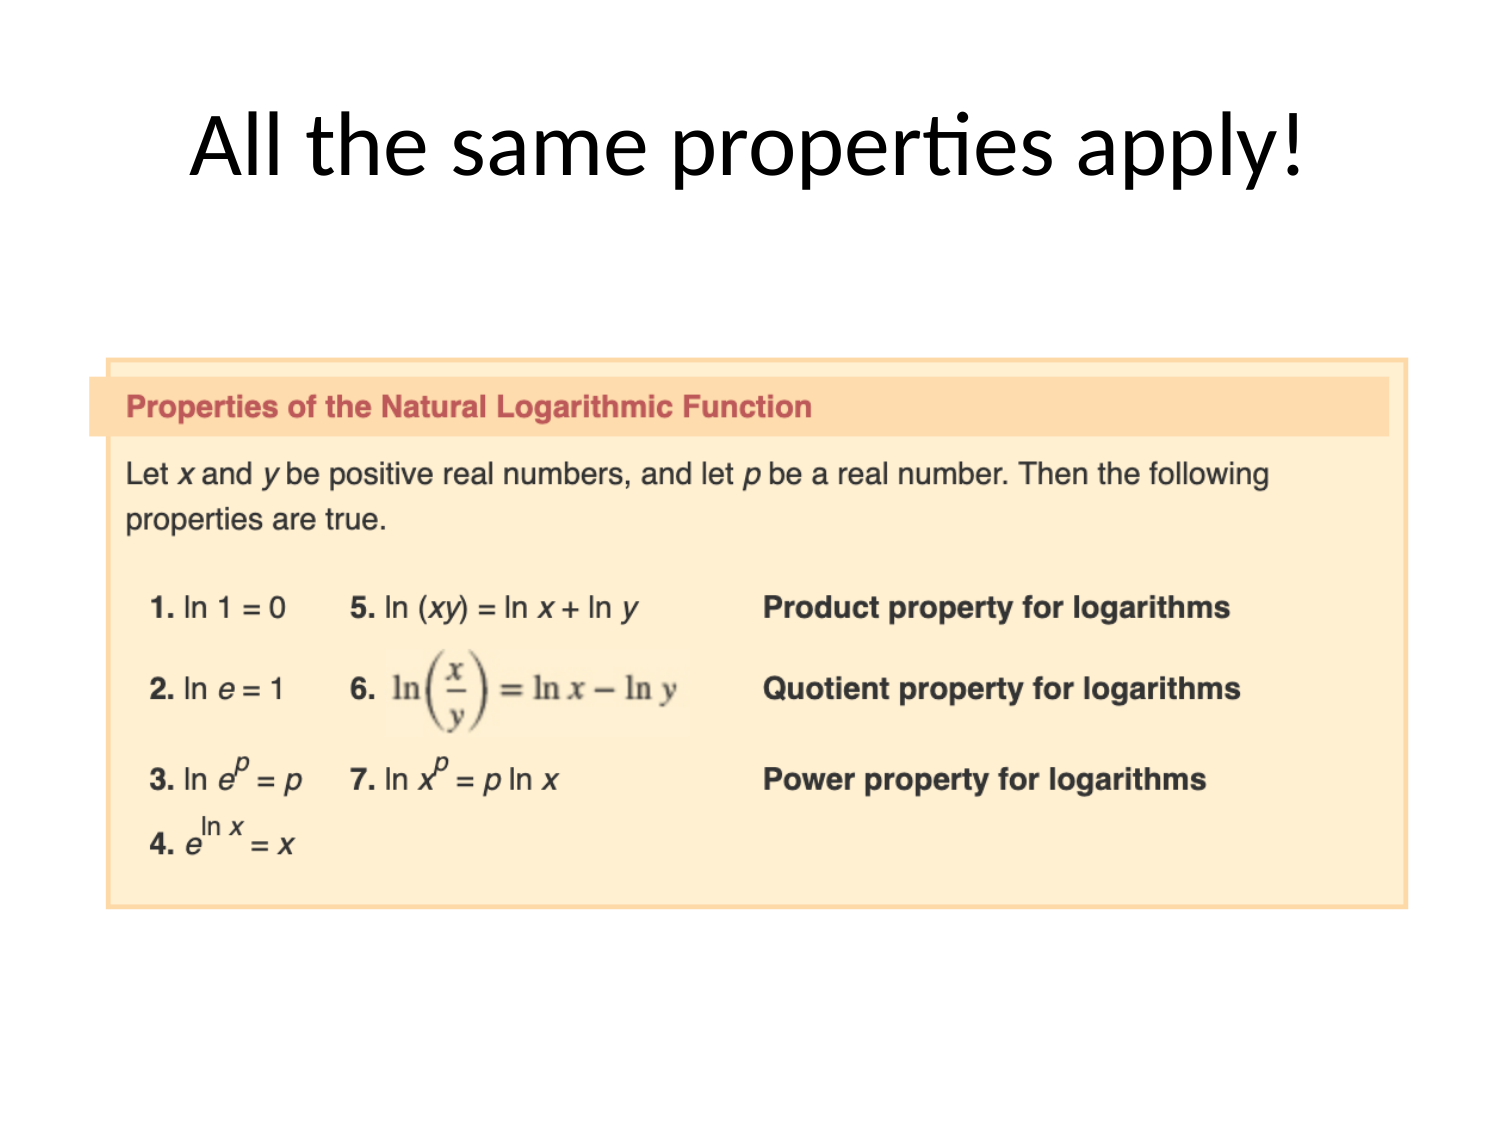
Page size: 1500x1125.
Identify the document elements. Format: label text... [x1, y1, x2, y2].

title All the same properties apply! [75, 45, 1425, 233]
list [74, 262, 1426, 1006]
